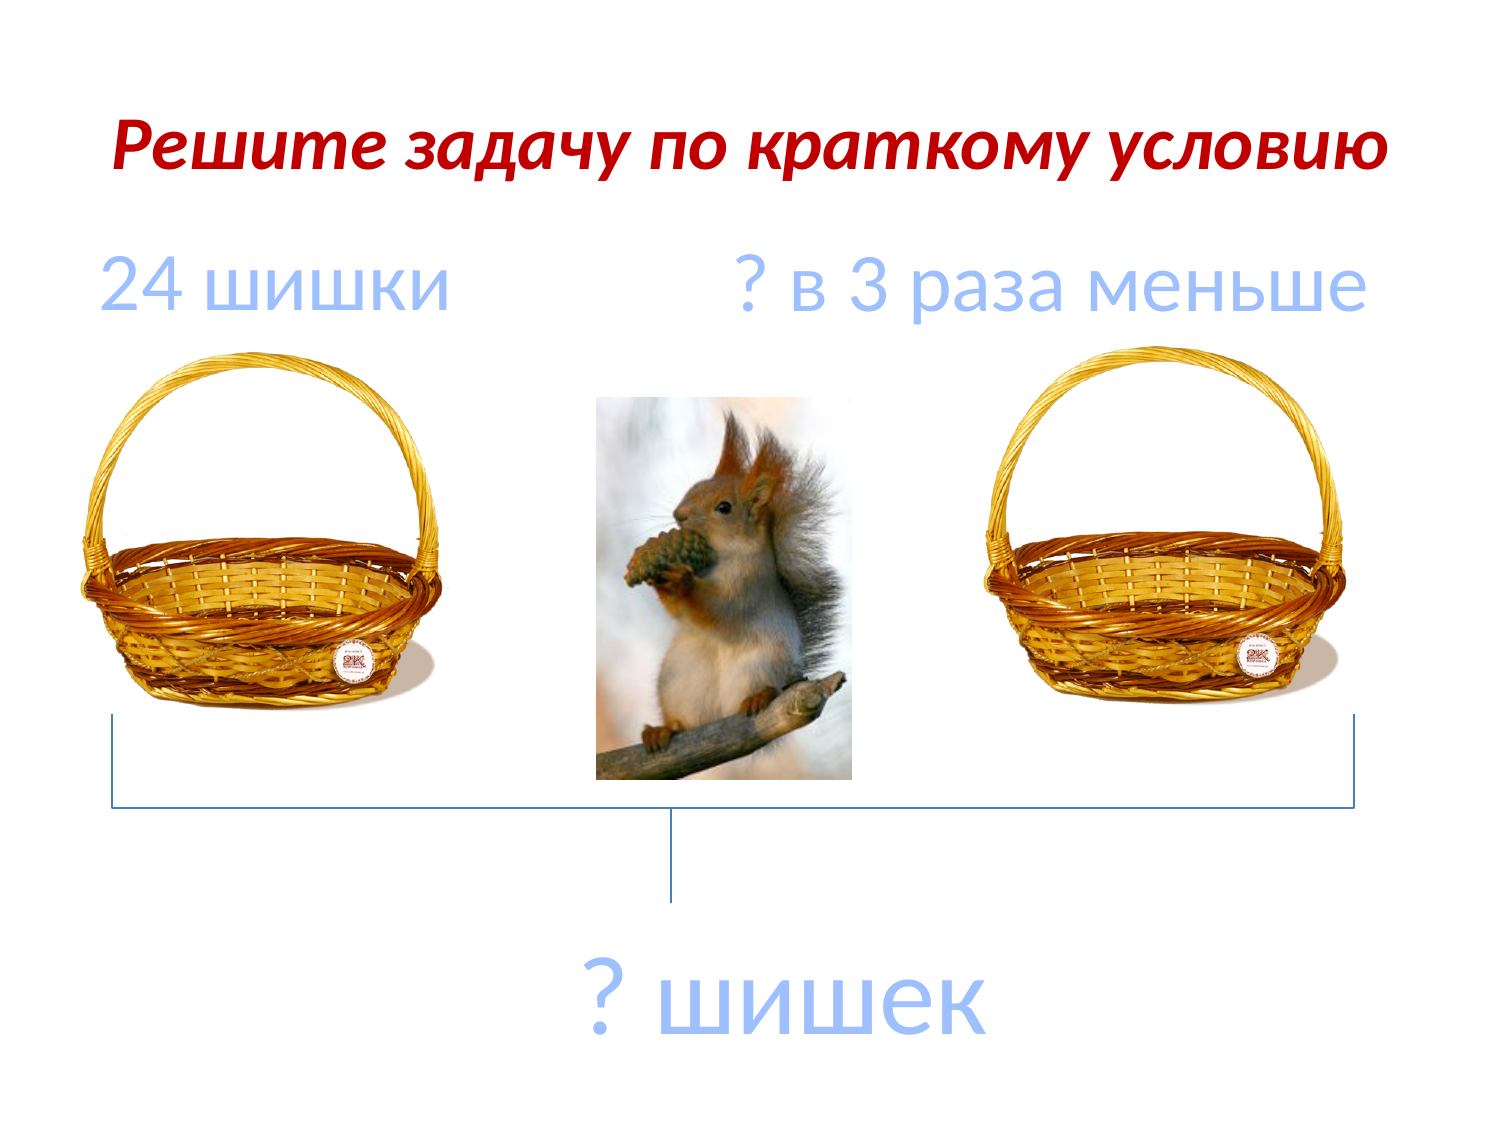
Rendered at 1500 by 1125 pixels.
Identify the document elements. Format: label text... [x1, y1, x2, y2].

text_box 24 шишки [83, 219, 468, 335]
picture [70, 339, 452, 720]
text_box ? в 3 раза меньше [716, 221, 1385, 336]
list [596, 396, 852, 781]
text_box [111, 713, 1355, 904]
text_box ? шишек [562, 914, 1003, 1065]
title Решите задачу по краткому условию [75, 45, 1425, 233]
picture [974, 333, 1355, 714]
